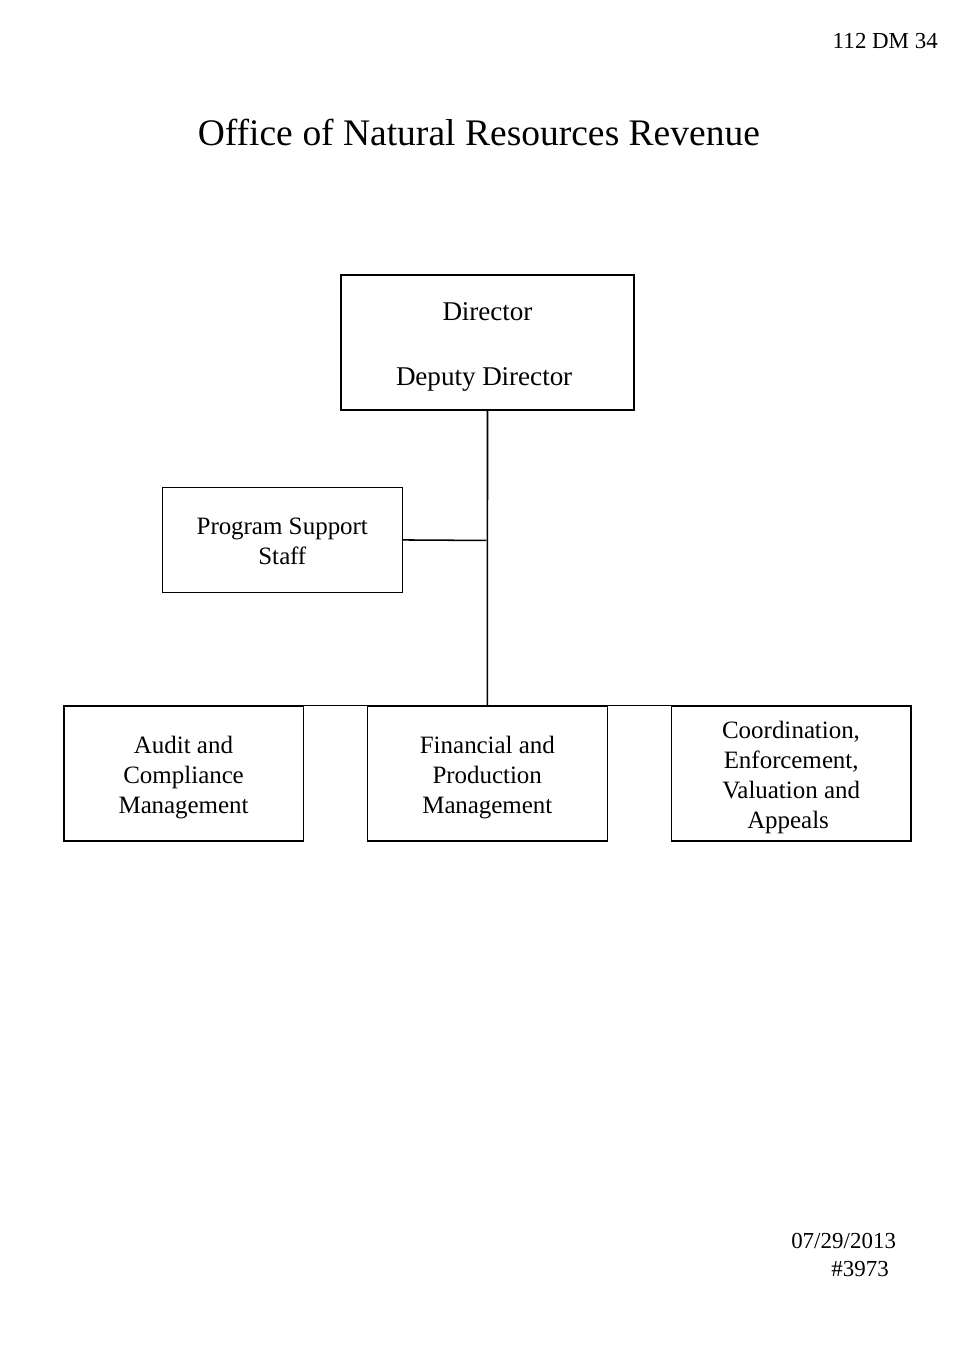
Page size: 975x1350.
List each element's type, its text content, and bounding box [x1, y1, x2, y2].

text_box Coordination, Enforcement, Valuation and Appeals [671, 706, 912, 842]
text_box Audit and Compliance Management [63, 706, 304, 842]
text_box 07/29/2013 #3973 [750, 1218, 938, 1288]
text_box Director Deputy Director [341, 274, 634, 410]
text_box 112 DM 34 [817, 17, 953, 60]
text_box Financial and Production Management [494, 707, 608, 842]
title Office of Natural Resources Revenue [86, 67, 873, 194]
text_box Financial and Production Management [367, 707, 482, 842]
text_box Program Support Staff [162, 487, 403, 593]
